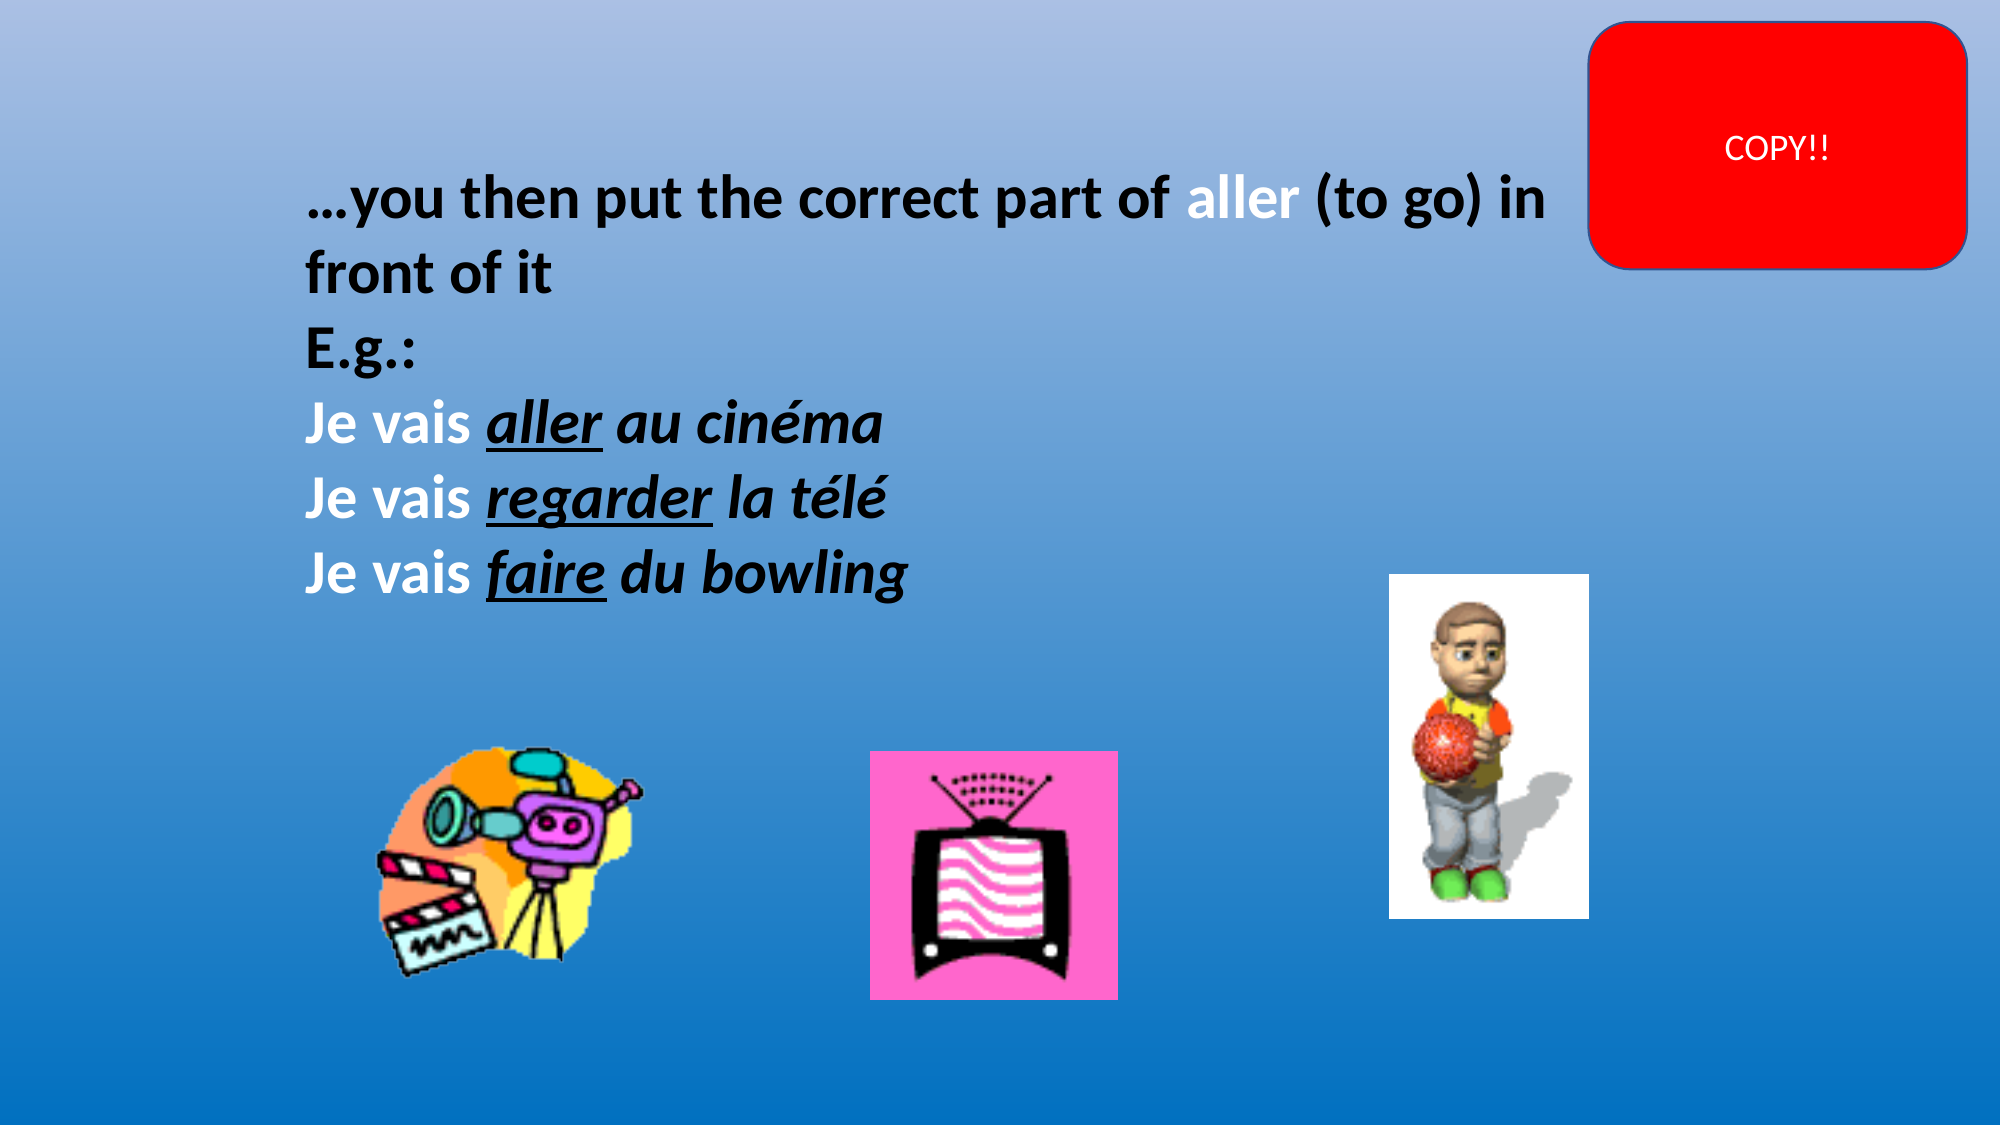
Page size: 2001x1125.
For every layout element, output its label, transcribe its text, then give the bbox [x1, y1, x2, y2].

picture [1389, 574, 1589, 919]
picture [362, 739, 648, 988]
text_box COPY!! [1587, 20, 1969, 271]
picture [869, 751, 1118, 1000]
text_box …you then put the correct part of aller (to go) in front of it E.g.: Je vais aller au cinéma Je vais regarder la télé Je vais faire du bowling [291, 148, 1686, 614]
